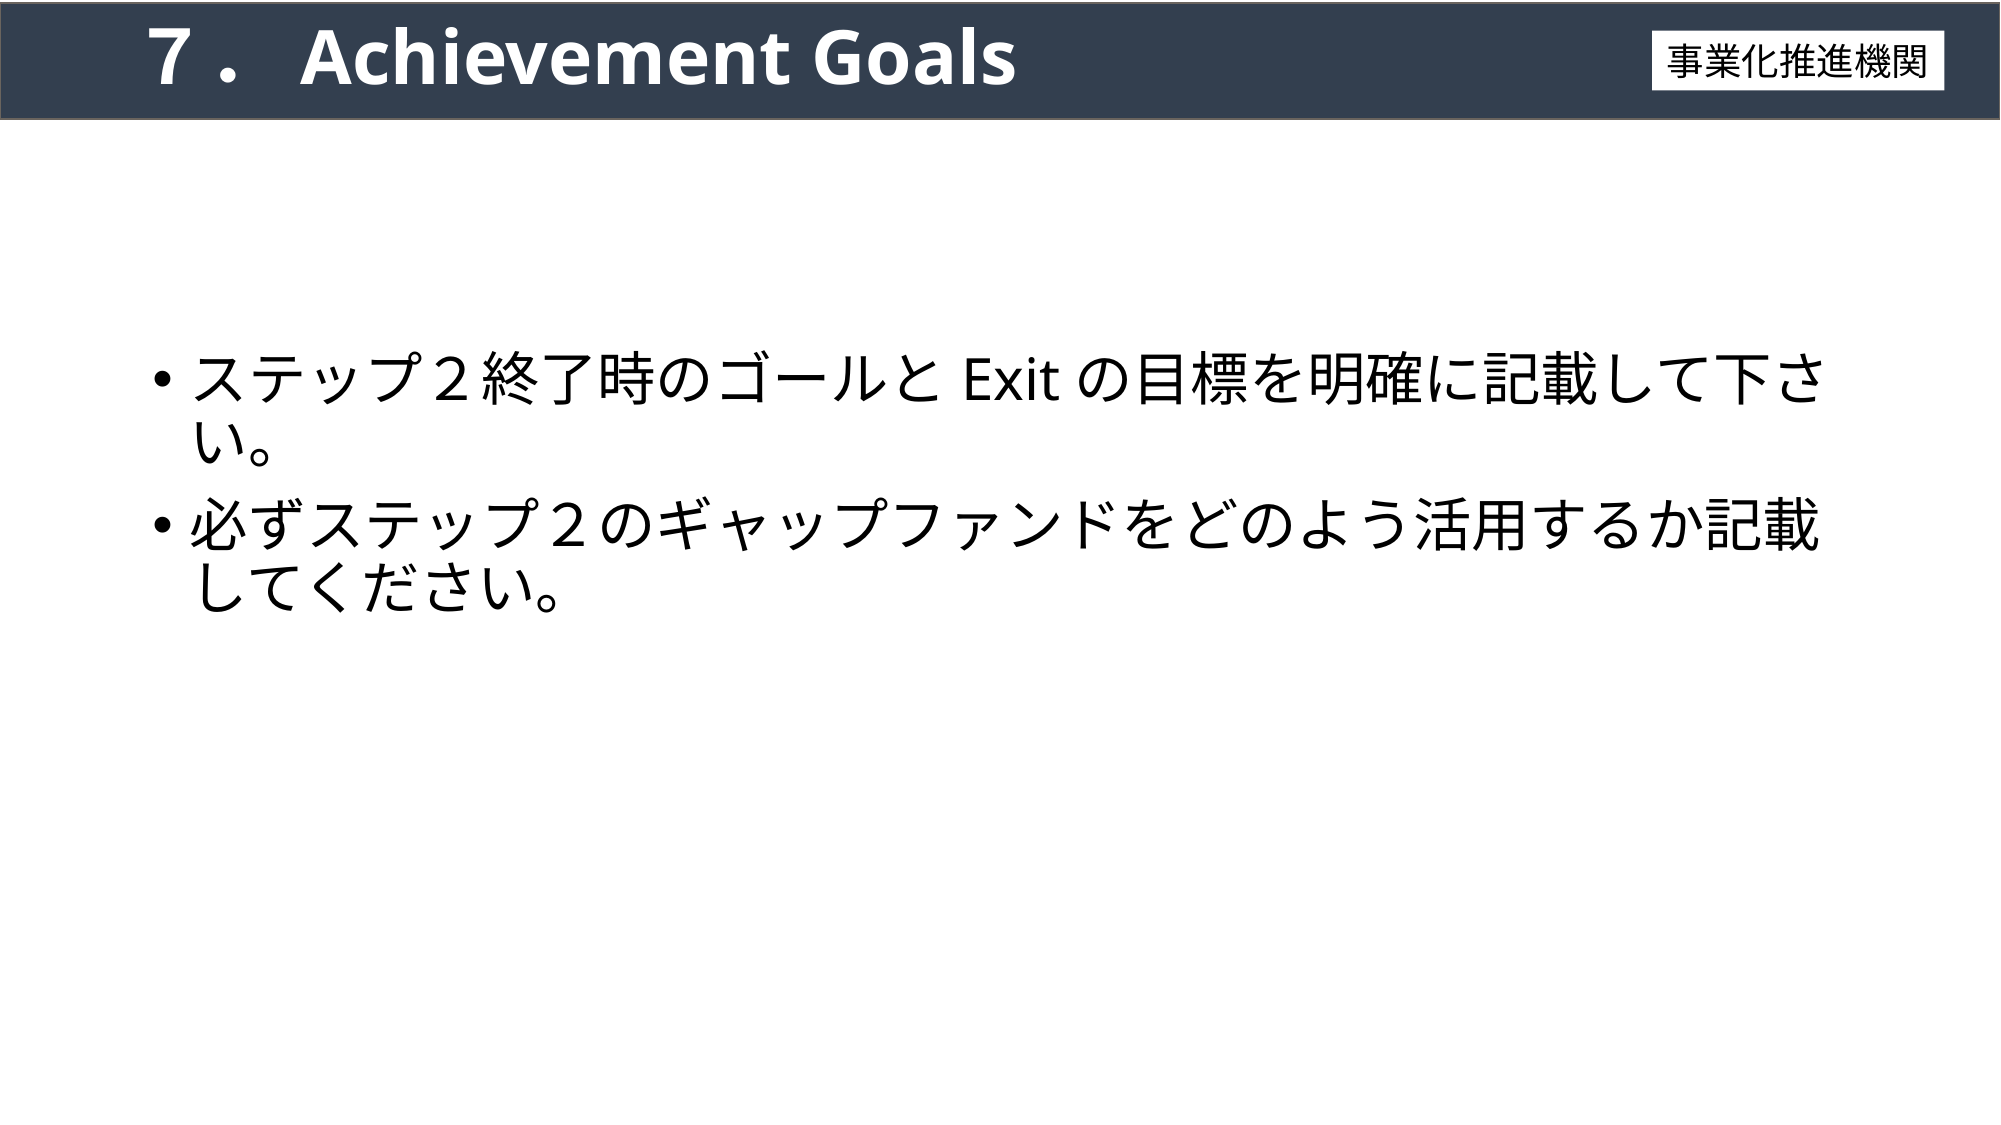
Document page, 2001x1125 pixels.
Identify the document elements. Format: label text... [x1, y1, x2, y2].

text_box 事業化推進機関 [1652, 30, 1945, 91]
text_box [0, 2, 2000, 120]
list ステップ２終了時のゴールとExitの目標を明確に記載して下さい。 必ずステップ２のギャップファンドをどのよう活用するか記載してください。 [137, 251, 1863, 966]
title ７．Achievement Goals [117, 8, 1843, 114]
